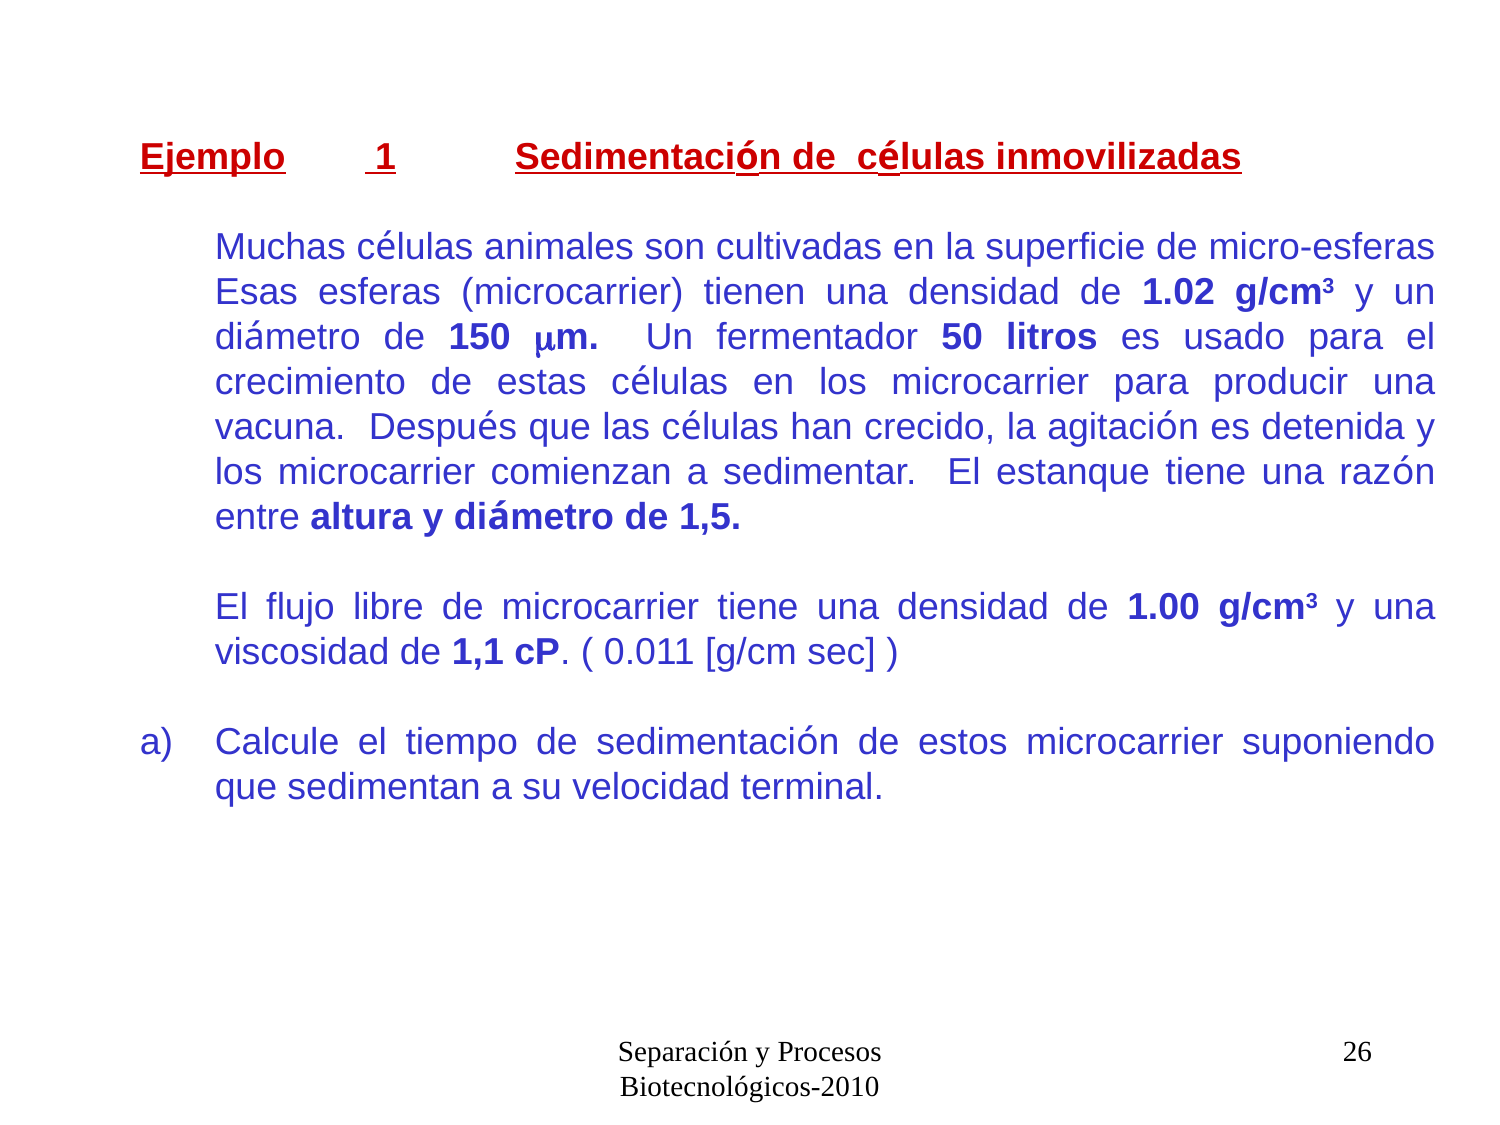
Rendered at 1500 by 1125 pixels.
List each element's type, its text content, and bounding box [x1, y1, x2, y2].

text_box Ejemplo 1 Sedimentación de células inmovilizadas Muchas células animales son cultivadas en la superficie de micro-esferas Esas esferas (microcarrier) tienen una densidad de 1.02 g/cm3 y un diámetro de 150 m. Un fermentador 50 litros es usado para el crecimiento de estas células en los microcarrier para producir una vacuna. Después que las células han crecido, la agitación es detenida y los microcarrier comienzan a sedimentar. El estanque tiene una razón entre altura y diámetro de 1,5. El flujo libre de microcarrier tiene una densidad de 1.00 g/cm3 y una viscosidad de 1,1 cP. ( 0.011 [g/cm sec] ) Calcule el tiempo de sedimentación de estos microcarrier suponiendo que sedimentan a su velocidad terminal. [125, 124, 1450, 860]
footer Separación y Procesos Biotecnológicos-2010 [512, 1024, 988, 1101]
slide_number 26 [1074, 1024, 1388, 1101]
